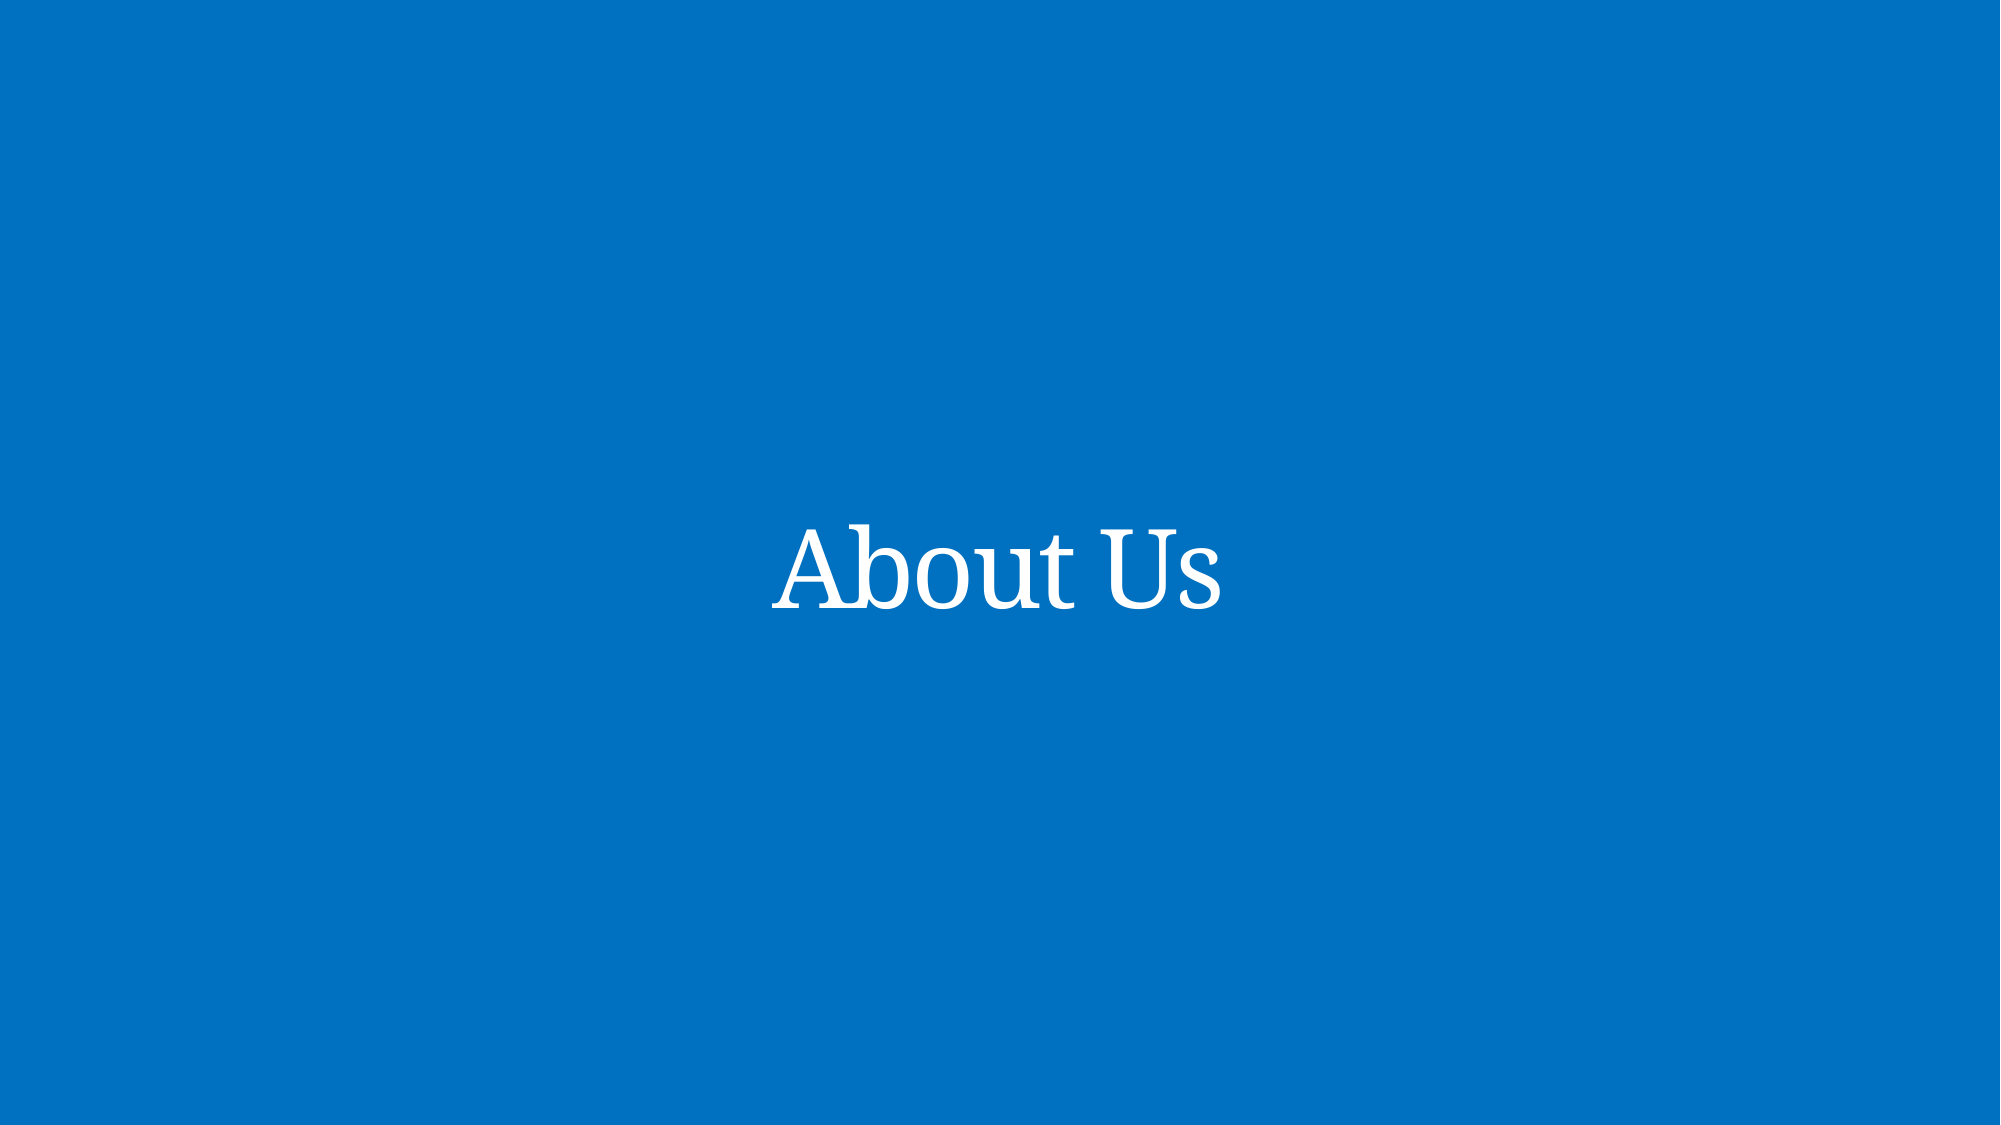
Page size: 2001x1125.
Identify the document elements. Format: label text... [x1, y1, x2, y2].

list About Us [710, 492, 1288, 643]
